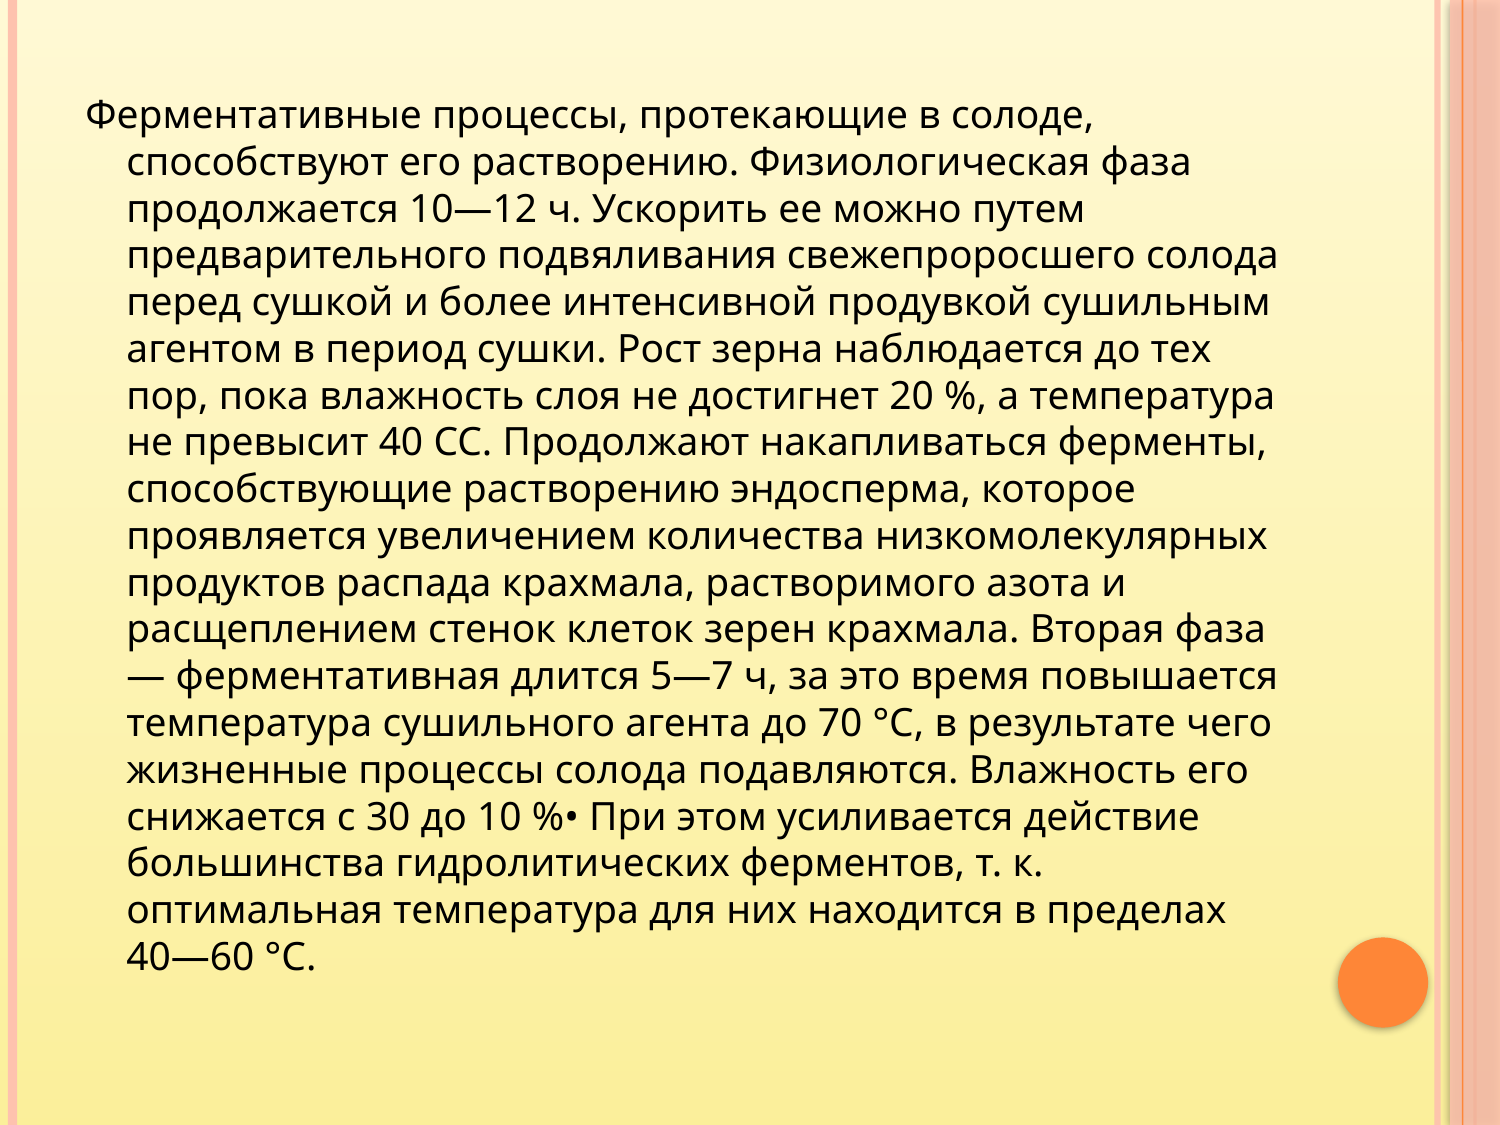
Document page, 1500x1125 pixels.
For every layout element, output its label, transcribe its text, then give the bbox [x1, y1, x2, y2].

list Ферментативные процессы, протекающие в солоде, способствуют его растворению. Физиологическая фаза продолжается 10—12 ч. Ускорить ее можно путем предварительного подвяливания свежепроросшего солода перед сушкой и более интенсивной продувкой сушильным агентом в период сушки. Рост зерна наблюдается до тех пор, пока влажность слоя не достигнет 20 %, а температура не превысит 40 СС. Продолжают накапливаться ферменты, способствующие растворению эндосперма, которое проявляется увеличением количества низкомолекулярных продуктов распада крахмала, растворимого азота и расщеплением стенок клеток зерен крахмала. Вторая фаза— ферментативная длится 5—7 ч, за это время повышается температура сушильного агента до 70 °С, в результате чего жизненные процессы солода подавляются. Влажность его снижается с 30 до 10 %• При этом усиливается действие большинства гидролитических ферментов, т. к. оптимальная температура для них находится в пределах 40—60 °С. [70, 81, 1296, 1044]
